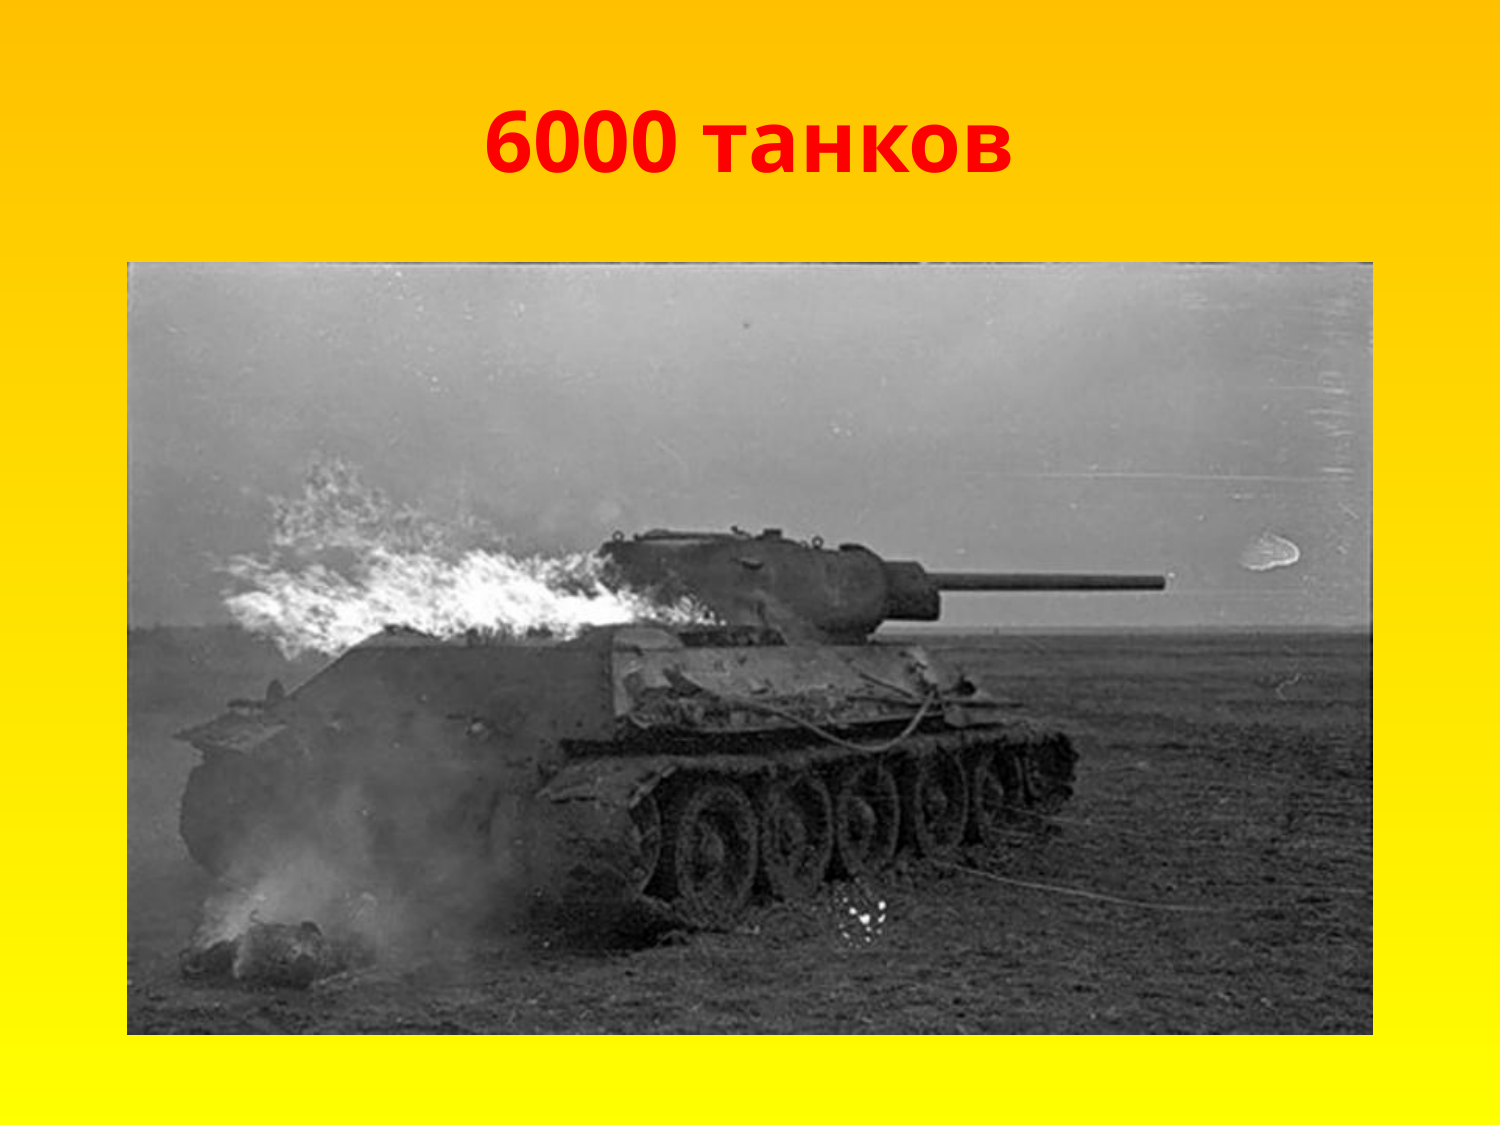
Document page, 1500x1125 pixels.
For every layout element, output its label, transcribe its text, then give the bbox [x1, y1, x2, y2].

title 6000 танков [75, 45, 1425, 233]
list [126, 262, 1374, 1036]
